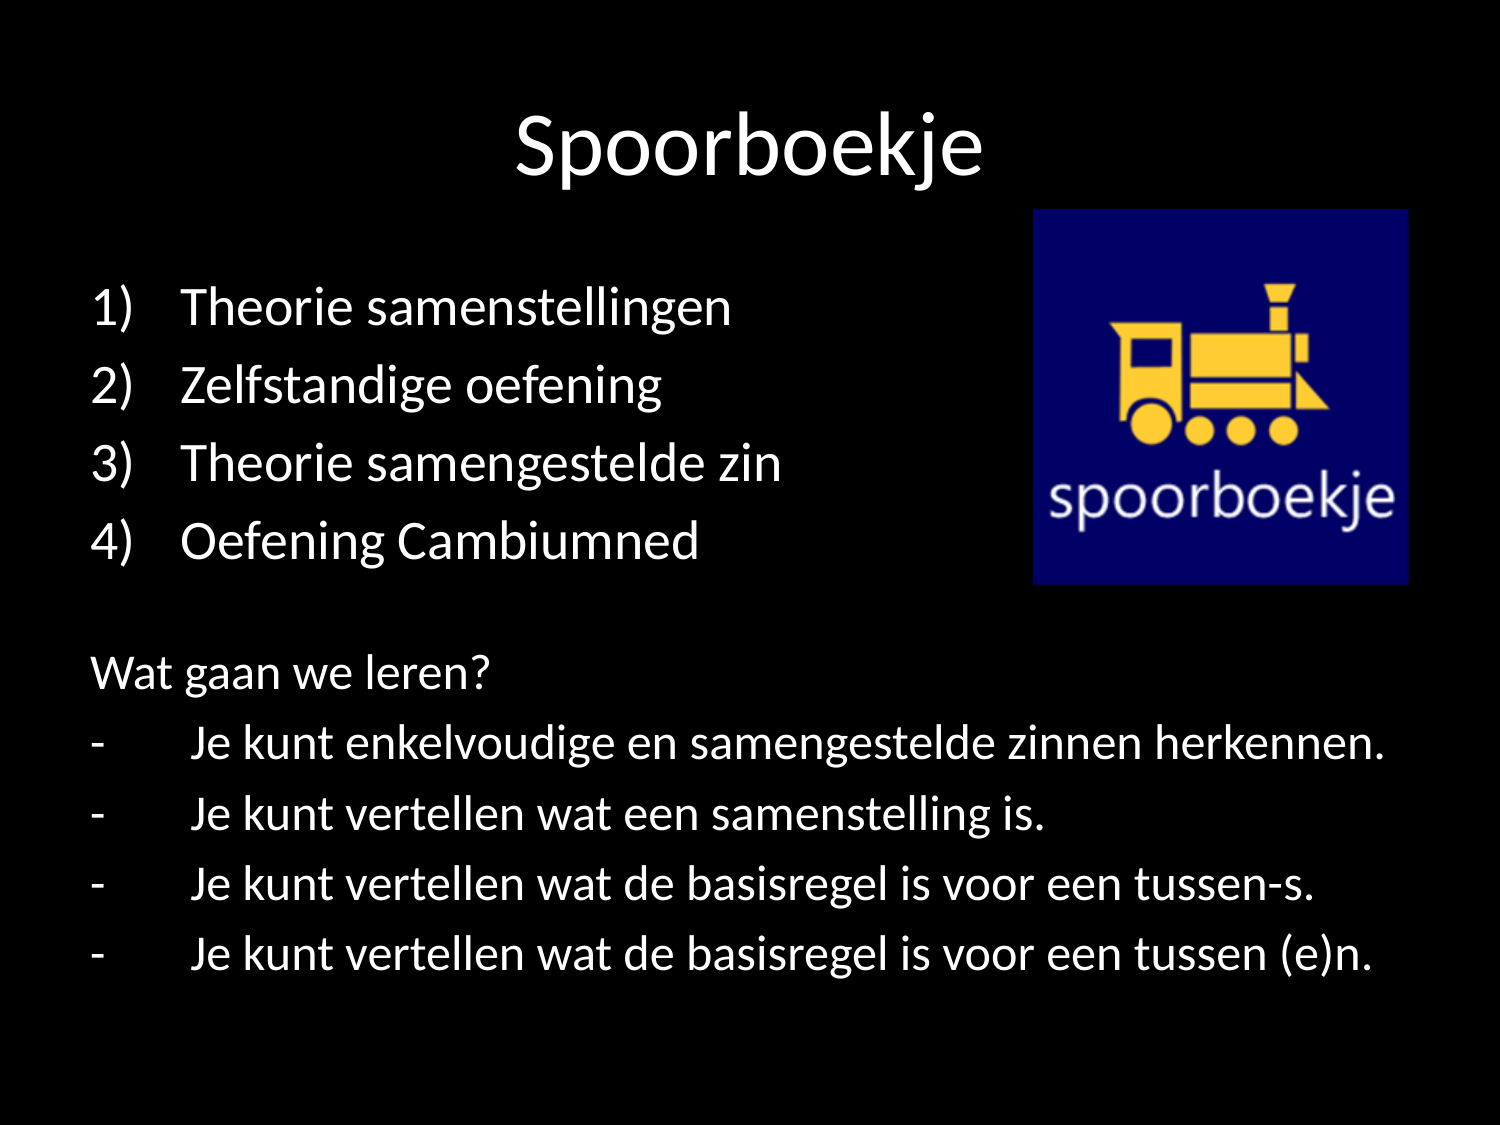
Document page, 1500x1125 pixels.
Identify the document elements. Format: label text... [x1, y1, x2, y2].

picture [1033, 209, 1409, 585]
list Theorie samenstellingen Zelfstandige oefening Theorie samengestelde zin Oefening Cambiumned Wat gaan we leren? - Je kunt enkelvoudige en samengestelde zinnen herkennen. - Je kunt vertellen wat een samenstelling is. - Je kunt vertellen wat de basisregel is voor een tussen-s. - Je kunt vertellen wat de basisregel is voor een tussen (e)n. [75, 262, 1425, 1005]
title Spoorboekje [75, 45, 1425, 233]
